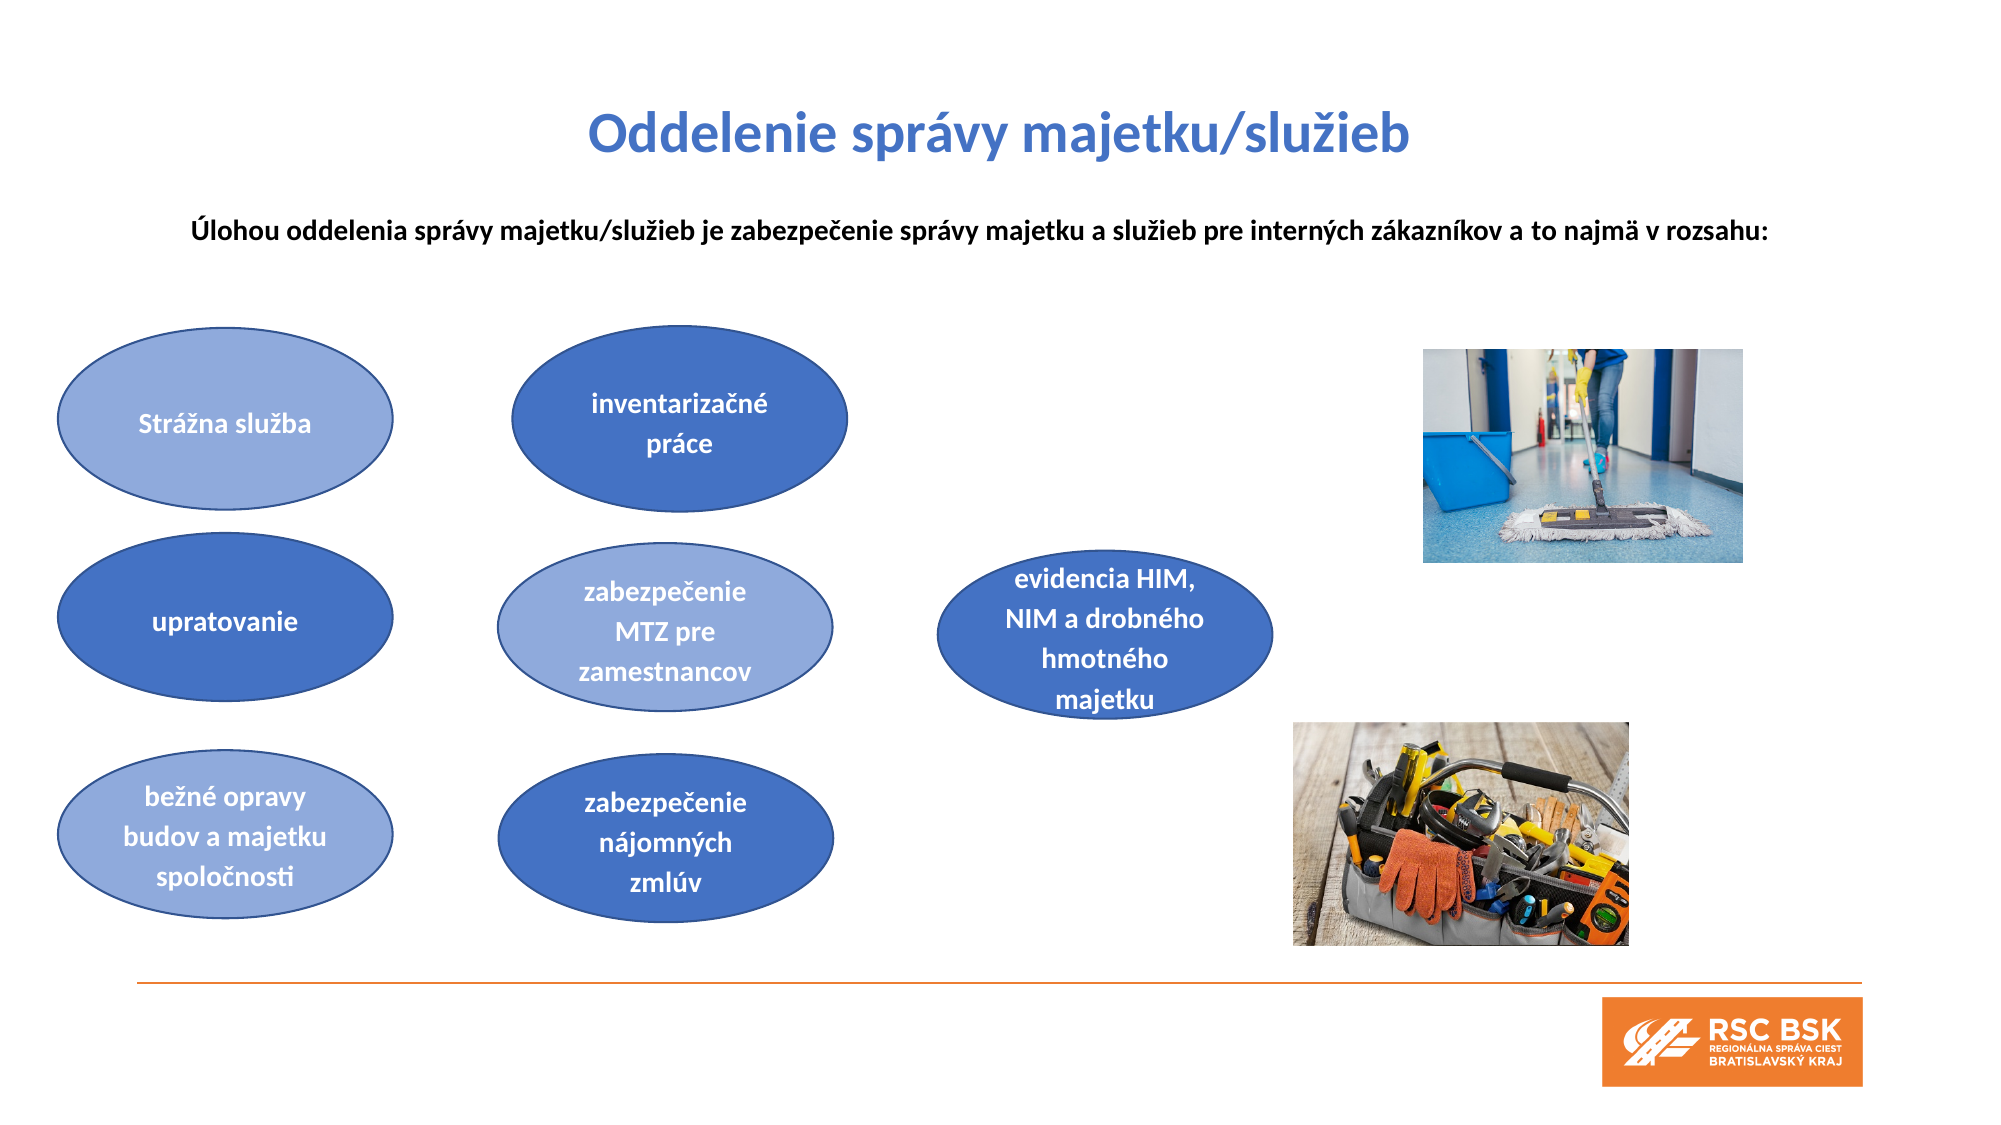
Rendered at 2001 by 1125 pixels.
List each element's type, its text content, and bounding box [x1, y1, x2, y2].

text_box inventarizačné práce [511, 325, 849, 513]
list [1602, 997, 1863, 1087]
text_box Úlohou oddelenia správy majetku/služieb je zabezpečenie správy majetku a služieb pre interných zákazníkov a to najmä v rozsahu: [57, 142, 1902, 254]
text_box Strážna služba [56, 326, 394, 511]
text_box zabezpečenie nájomných zmlúv [497, 753, 835, 924]
text_box evidencia HIM, NIM a drobného hmotného majetku [936, 549, 1274, 720]
title Oddelenie správy majetku/služieb [137, 15, 1863, 142]
text_box upratovanie [56, 531, 394, 703]
text_box zabezpečenie MTZ pre zamestnancov [496, 542, 834, 713]
text_box bežné opravy budov a majetku spoločnosti [56, 749, 394, 920]
picture [1293, 722, 1629, 946]
picture [1423, 349, 1743, 563]
